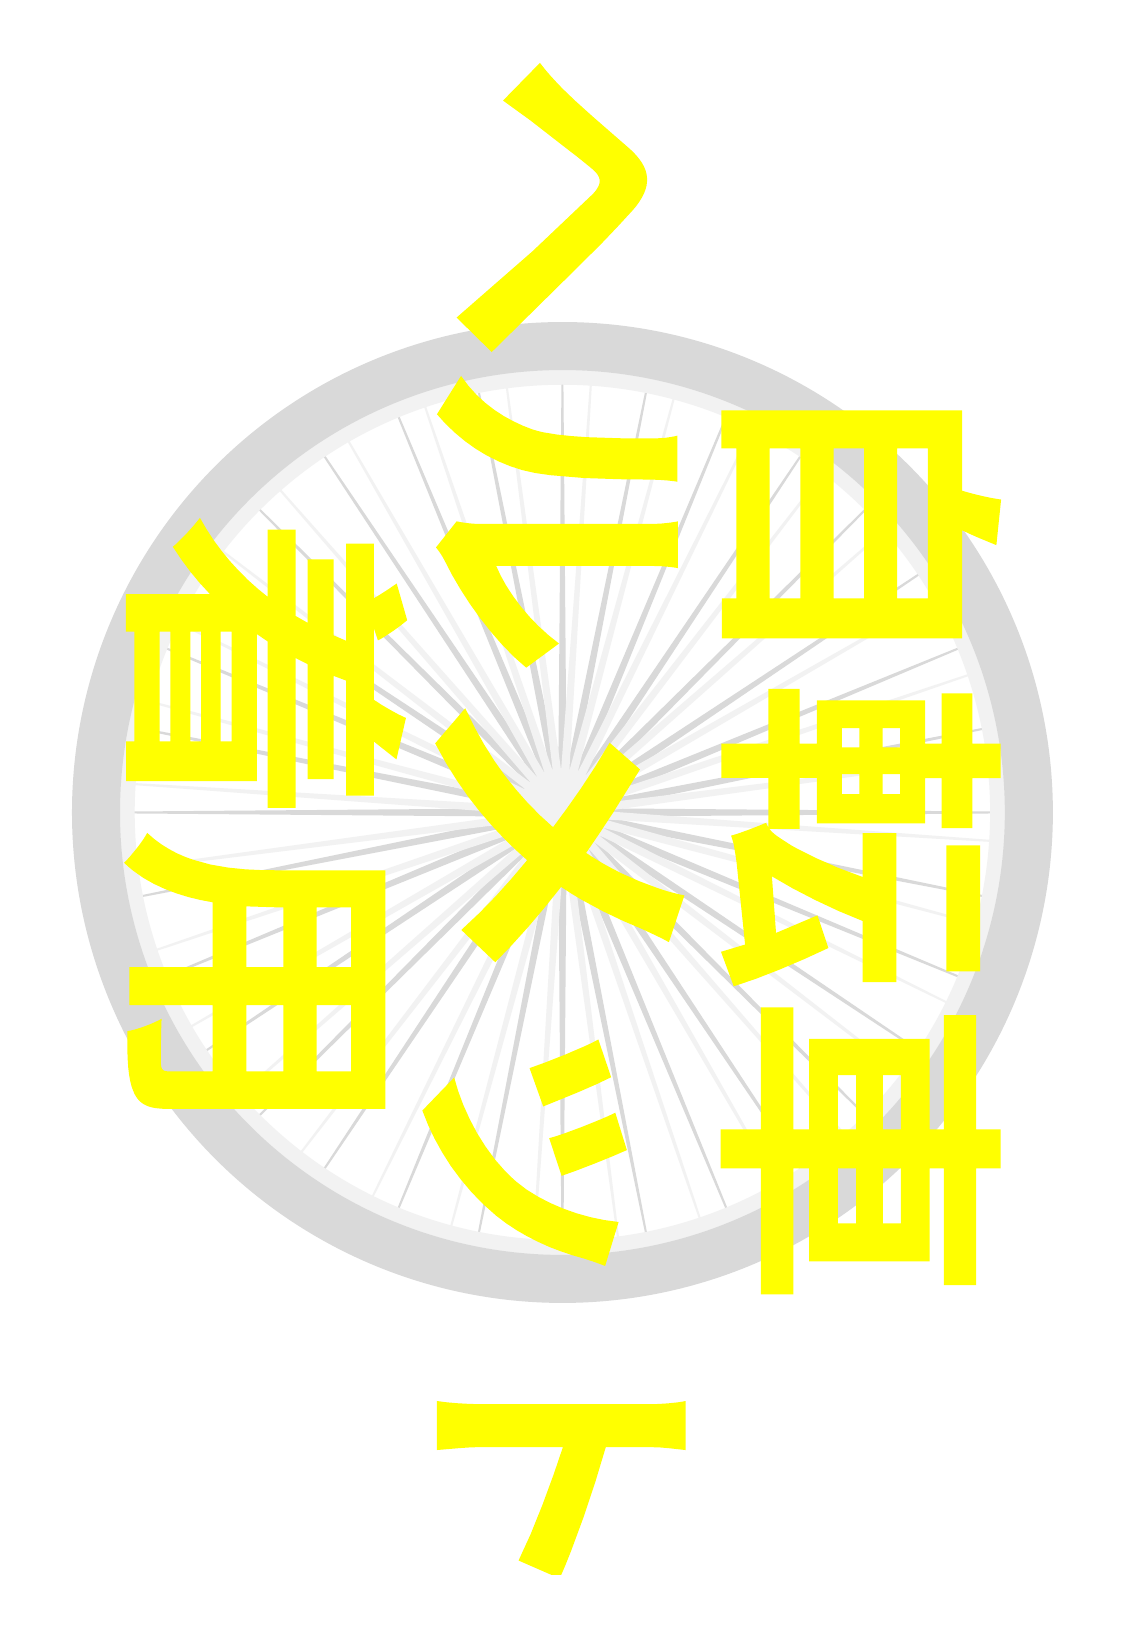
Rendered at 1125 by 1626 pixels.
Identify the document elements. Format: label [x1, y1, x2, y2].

text_box [71, 321, 1054, 1304]
